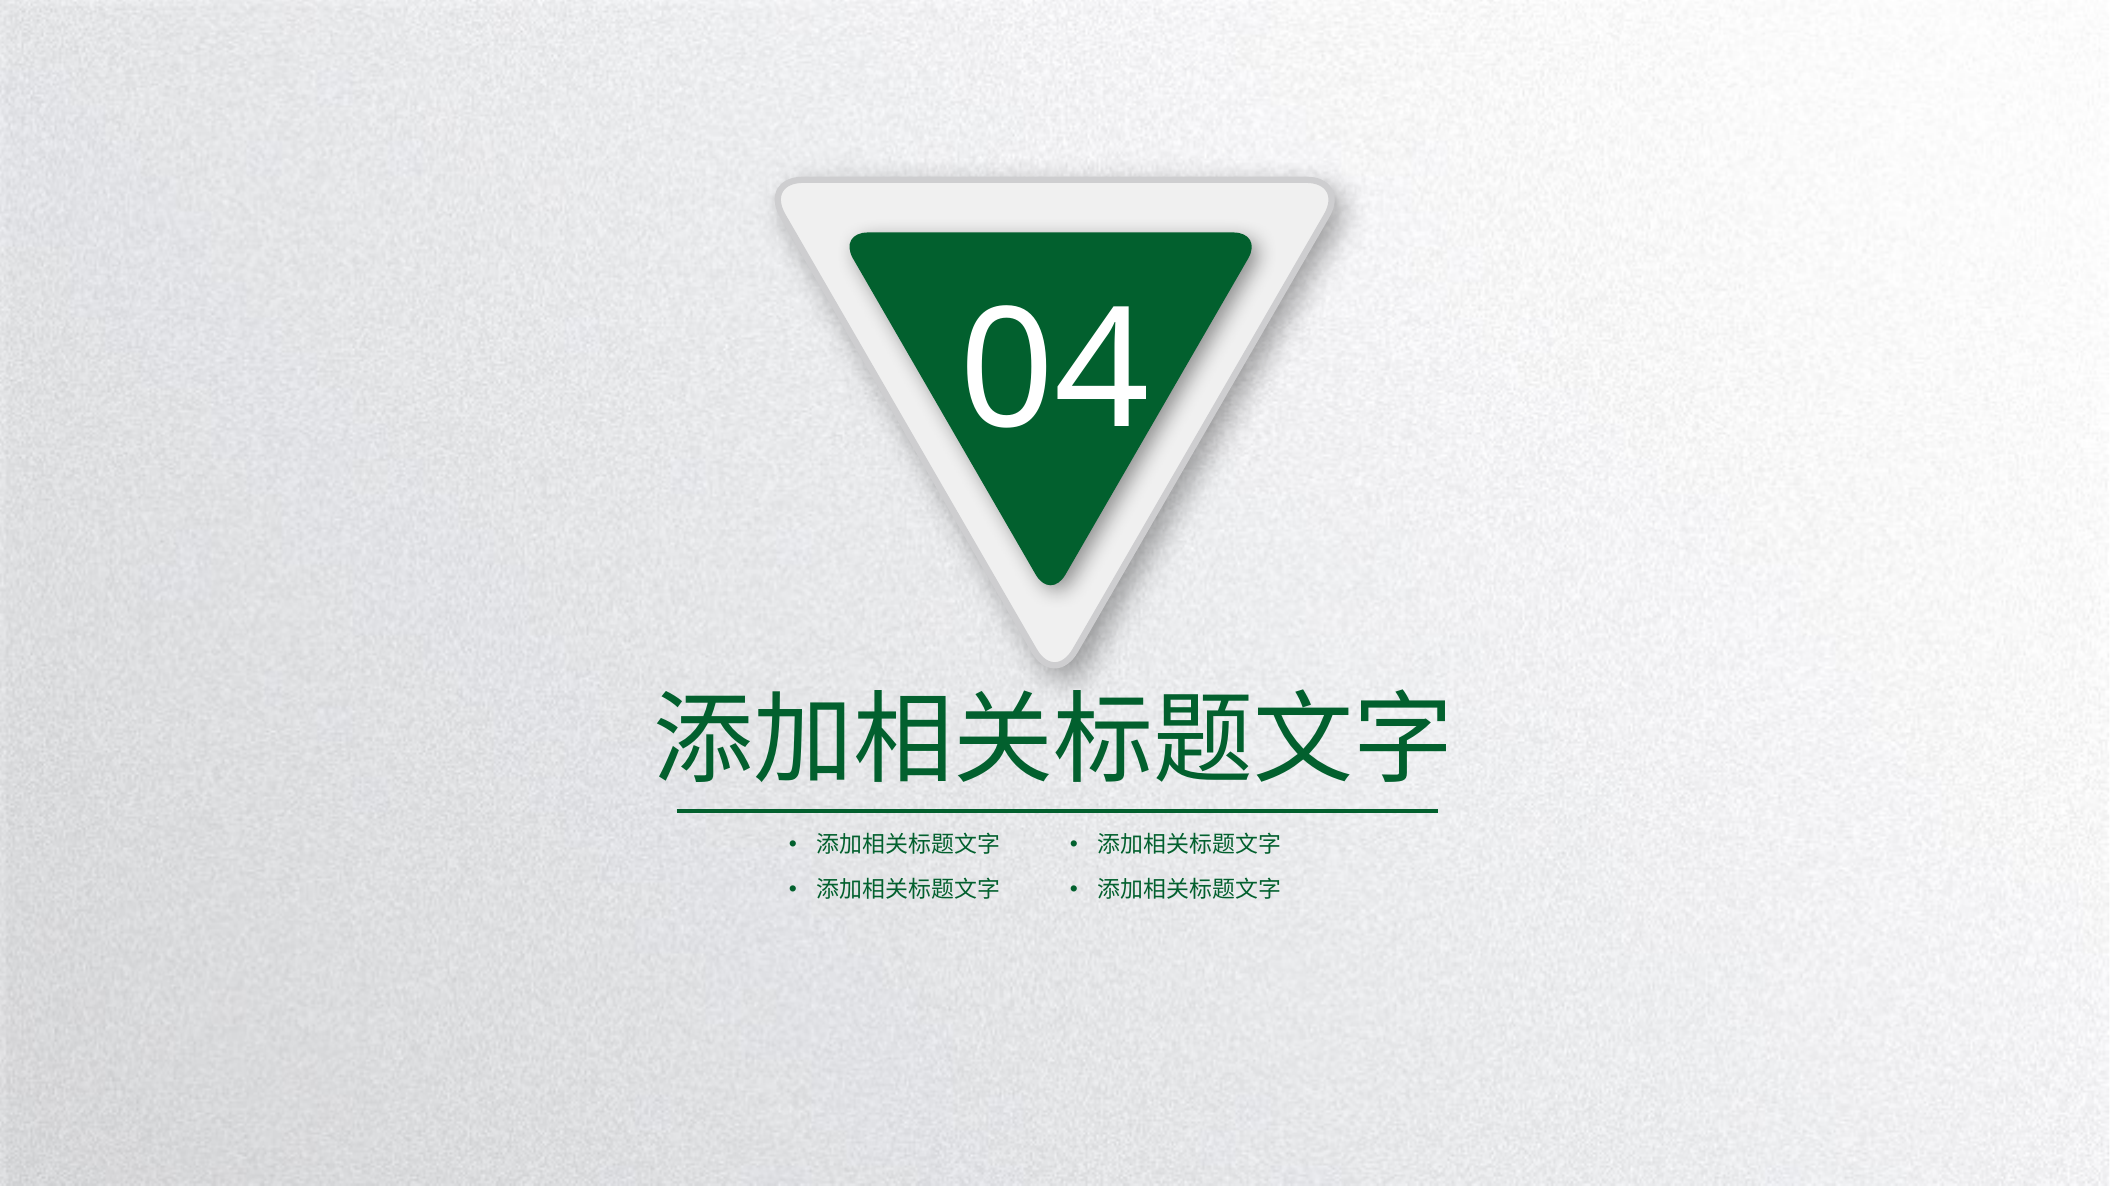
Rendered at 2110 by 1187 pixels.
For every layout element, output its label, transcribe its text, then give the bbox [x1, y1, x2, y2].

text_box 添加相关标题文字 [1054, 867, 1297, 910]
text_box 添加相关标题文字 [774, 867, 1016, 910]
picture [0, 0, 2110, 1186]
text_box 添加相关标题文字 [1054, 822, 1297, 865]
text_box 添加相关标题文字 [774, 822, 1016, 865]
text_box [771, 179, 1339, 671]
